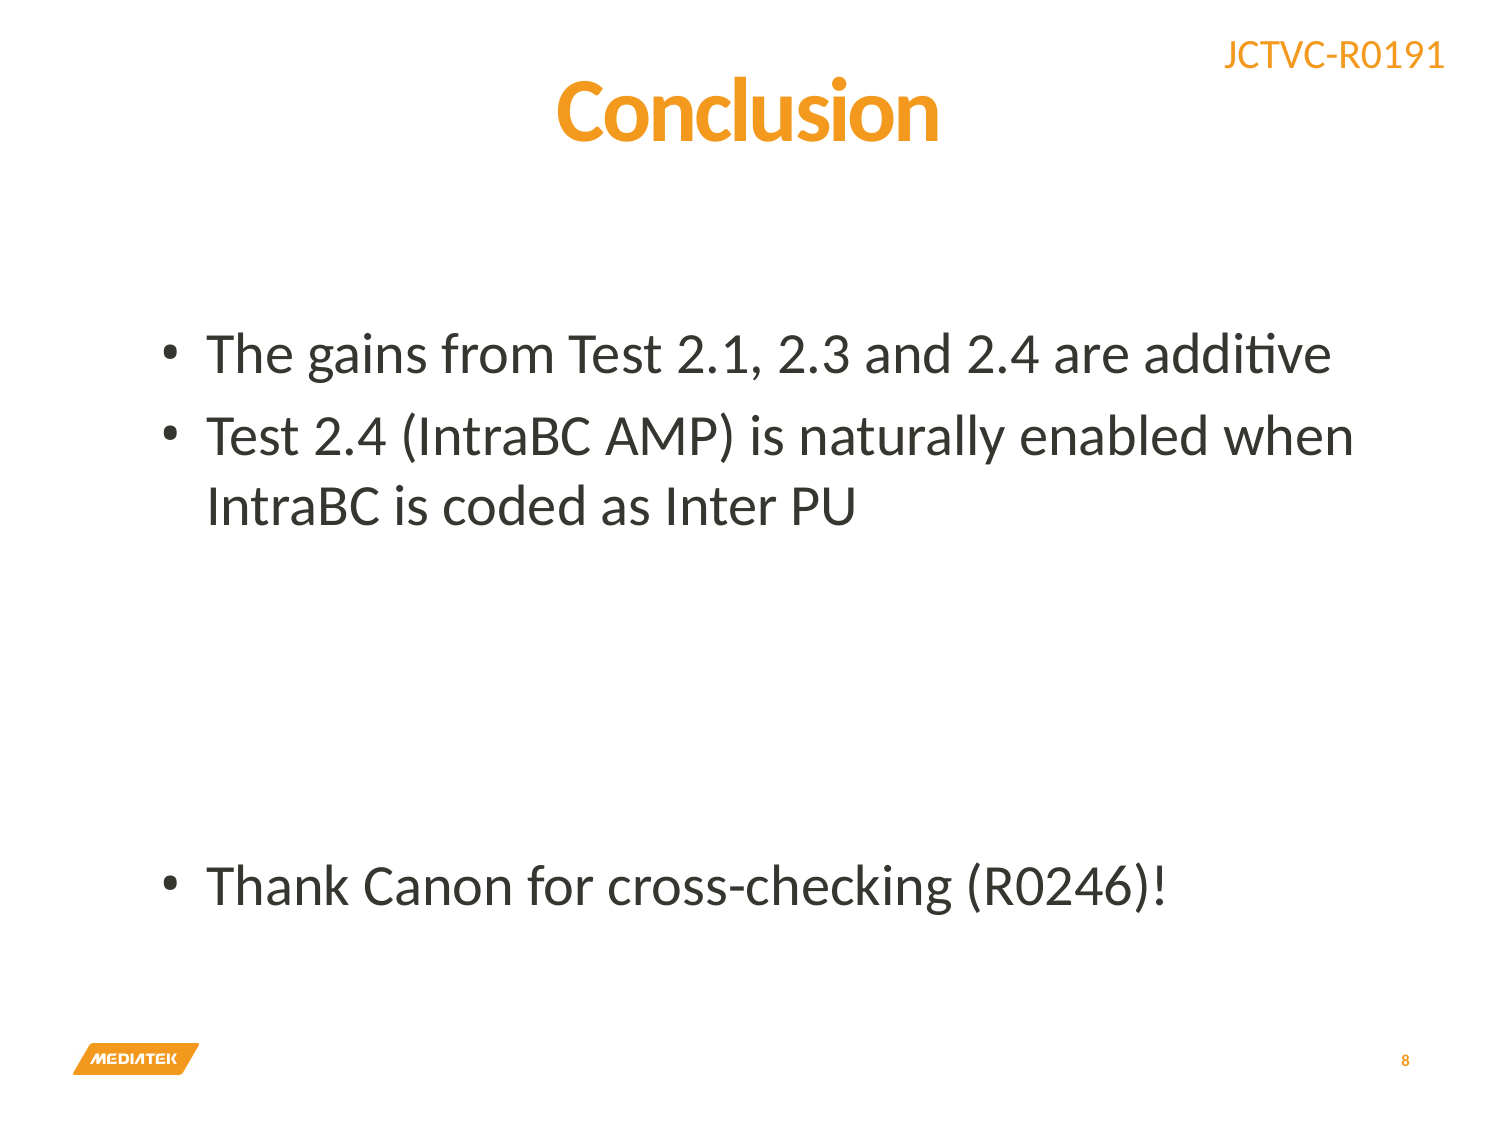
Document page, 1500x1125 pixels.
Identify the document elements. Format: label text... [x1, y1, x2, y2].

picture [73, 1043, 199, 1075]
list The gains from Test 2.1, 2.3 and 2.4 are additive Test 2.4 (IntraBC AMP) is naturally enabled when IntraBC is coded as Inter PU Thank Canon for cross-checking (R0246)! [69, 226, 1386, 1004]
slide_number 8 [1251, 1029, 1425, 1090]
title Conclusion [75, 70, 1425, 257]
